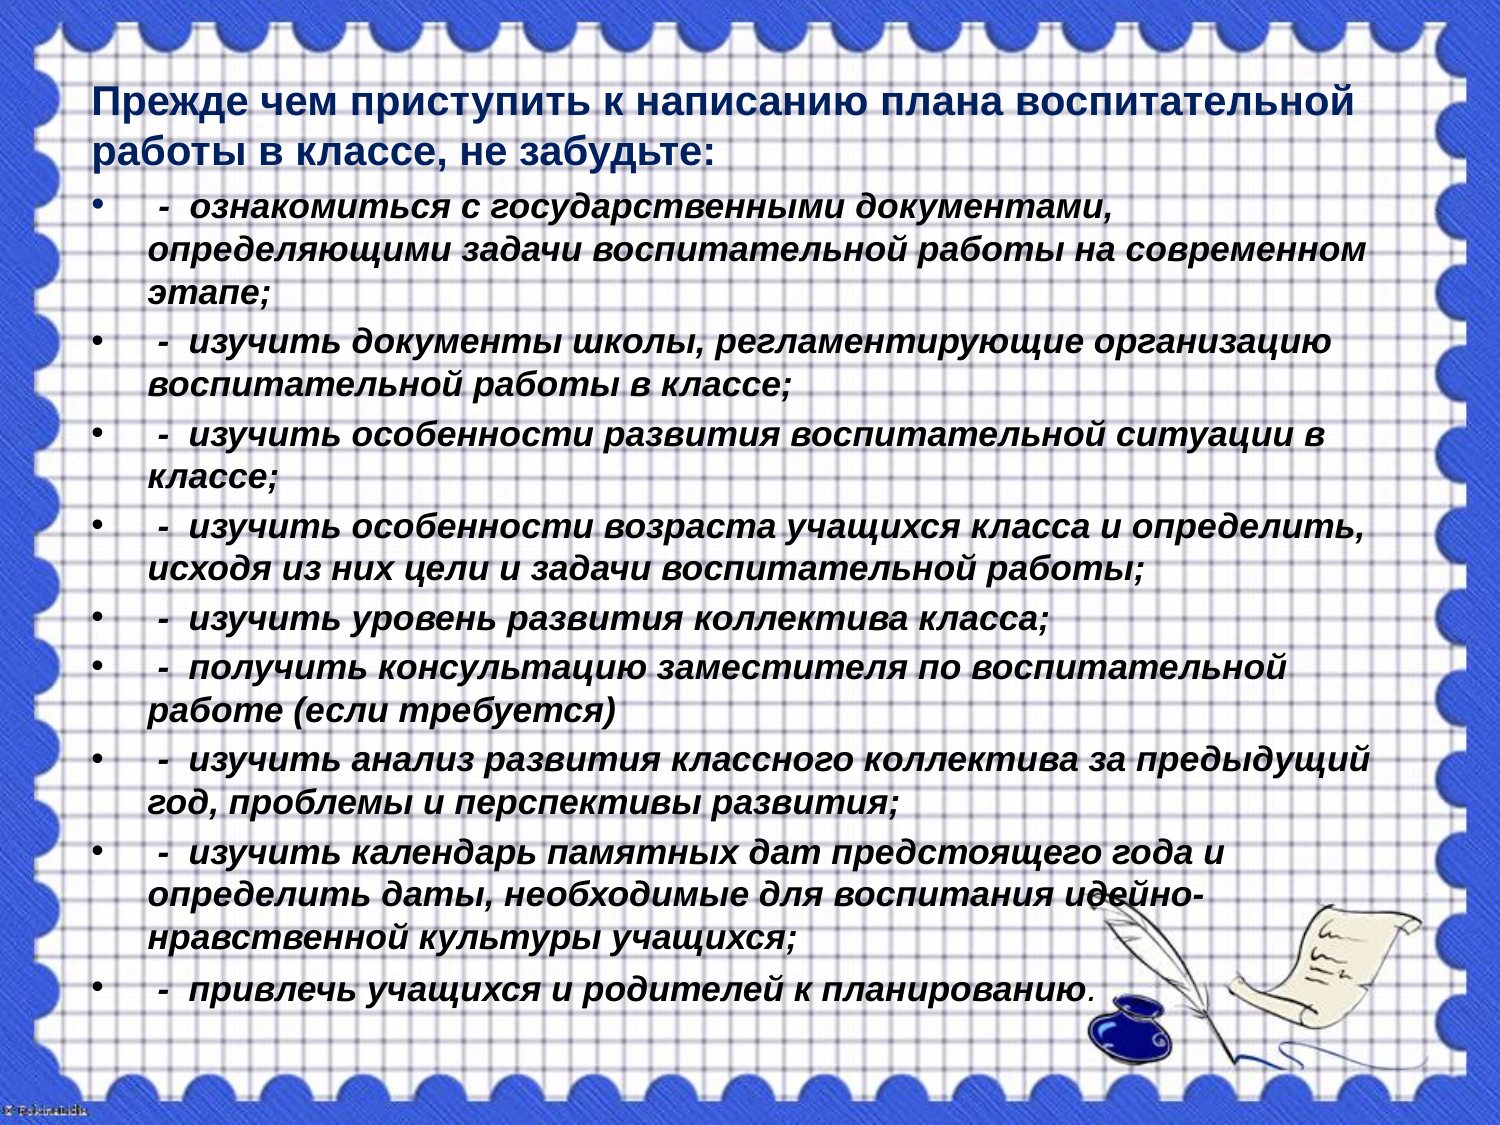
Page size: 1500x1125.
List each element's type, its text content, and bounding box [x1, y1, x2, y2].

picture [0, 0, 1500, 1125]
list Прежде чем приступить к написанию плана воспитательной работы в классе, не забудьте: - ознакомиться с государственными документами, определяющими задачи воспитательной работы на современном этапе; - изучить документы школы, регламентирующие организацию воспитательной работы в классе; - изучить особенности развития воспитательной ситуации в классе; - изучить особенности возраста учащихся класса и определить, исходя из них цели и задачи воспитательной работы; - изучить уровень развития коллектива класса; - получить консультацию заместителя по воспитательной работе (если требуется) - изучить анализ развития классного коллектива за предыдущий год, проблемы и перспективы развития; - изучить календарь памятных дат предстоящего года и определить даты, необходимые для воспитания идейно-нравственной культуры учащихся; - привлечь учащихся и родителей к планированию. [76, 66, 1436, 941]
